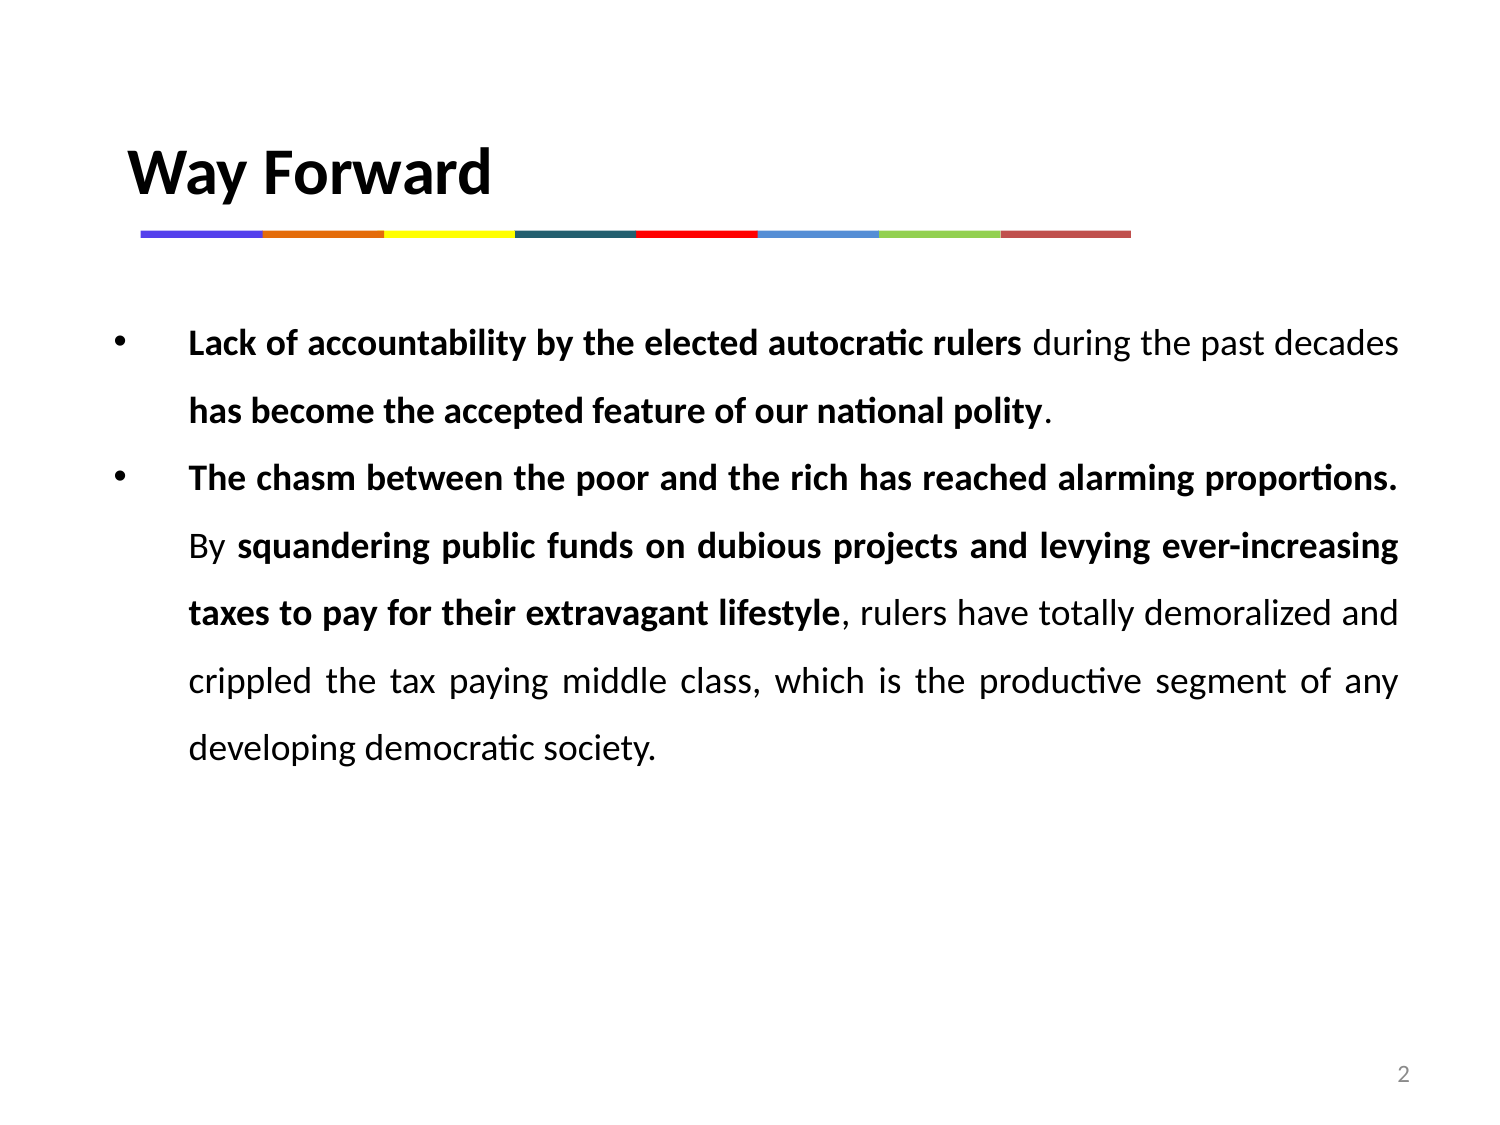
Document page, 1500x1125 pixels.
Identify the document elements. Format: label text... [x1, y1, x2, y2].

text_box Lack of accountability by the elected autocratic rulers during the past decades has become the accepted feature of our national polity. The chasm between the poor and the rich has reached alarming proportions. By squandering public funds on dubious projects and levying ever-increasing taxes to pay for their extravagant lifestyle, rulers have totally demoralized and crippled the tax paying middle class, which is the productive segment of any developing democratic society. [98, 288, 1415, 776]
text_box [140, 230, 1132, 239]
text_box Way Forward [112, 120, 1500, 296]
slide_number 2 [1074, 1042, 1425, 1103]
